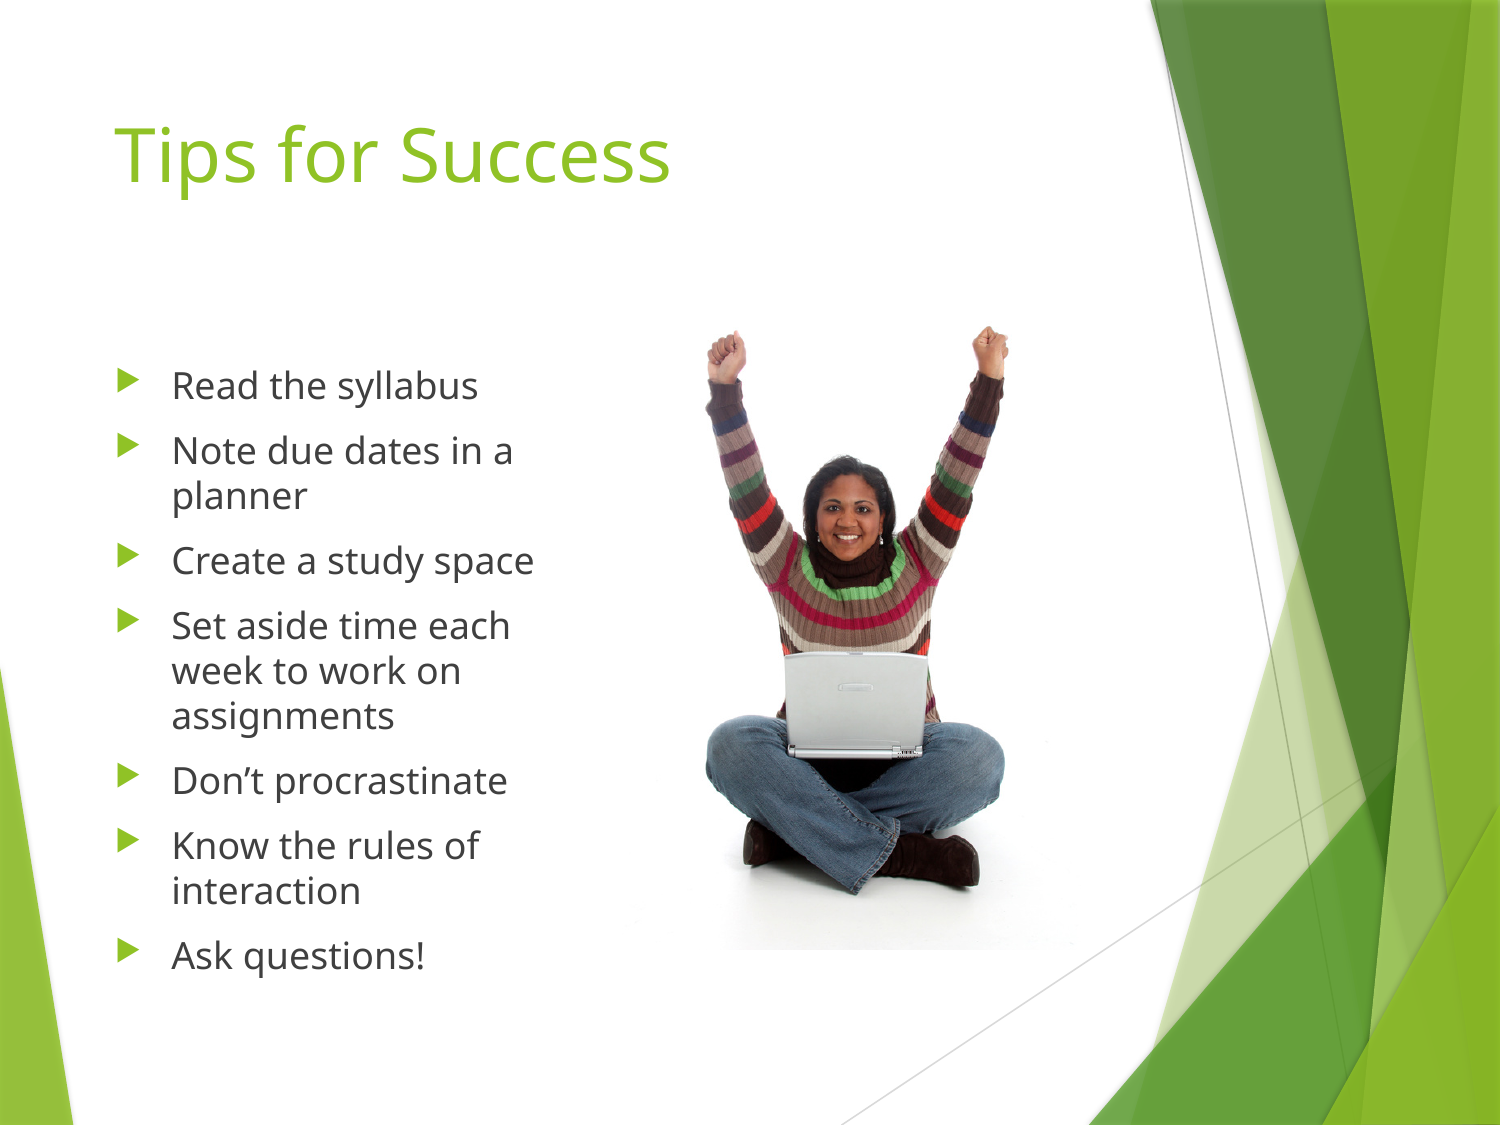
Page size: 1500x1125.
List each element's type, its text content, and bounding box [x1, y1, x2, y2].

list Read the syllabus Note due dates in a planner Create a study space Set aside time each week to work on assignments Don’t procrastinate Know the rules of interaction Ask questions! [99, 354, 607, 992]
picture [622, 261, 1082, 951]
title Tips for Success [99, 99, 1142, 317]
